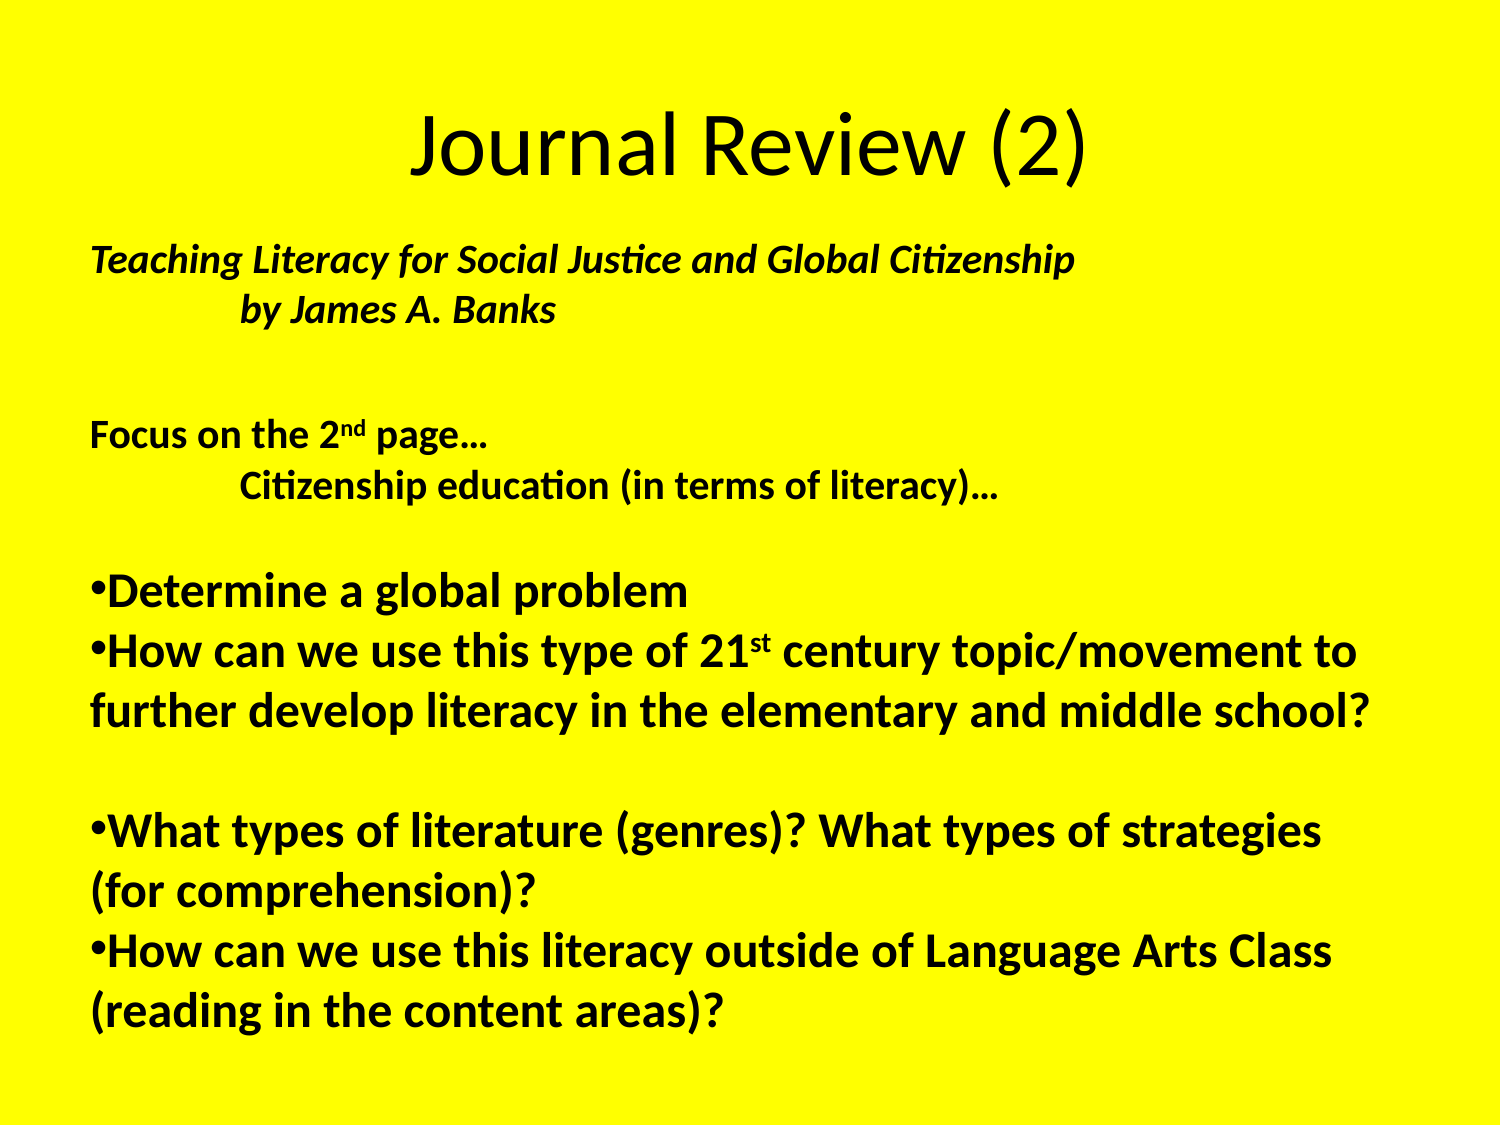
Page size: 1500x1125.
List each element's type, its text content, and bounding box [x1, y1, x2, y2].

text_box Focus on the 2nd page… Citizenship education (in terms of literacy)… Determine a global problem How can we use this type of 21st century topic/movement to further develop literacy in the elementary and middle school? What types of literature (genres)? What types of strategies (for comprehension)? How can we use this literacy outside of Language Arts Class (reading in the content areas)? [75, 399, 1388, 1045]
text_box Teaching Literacy for Social Justice and Global Citizenship by James A. Banks [75, 224, 1450, 340]
title Journal Review (2) [75, 45, 1425, 224]
